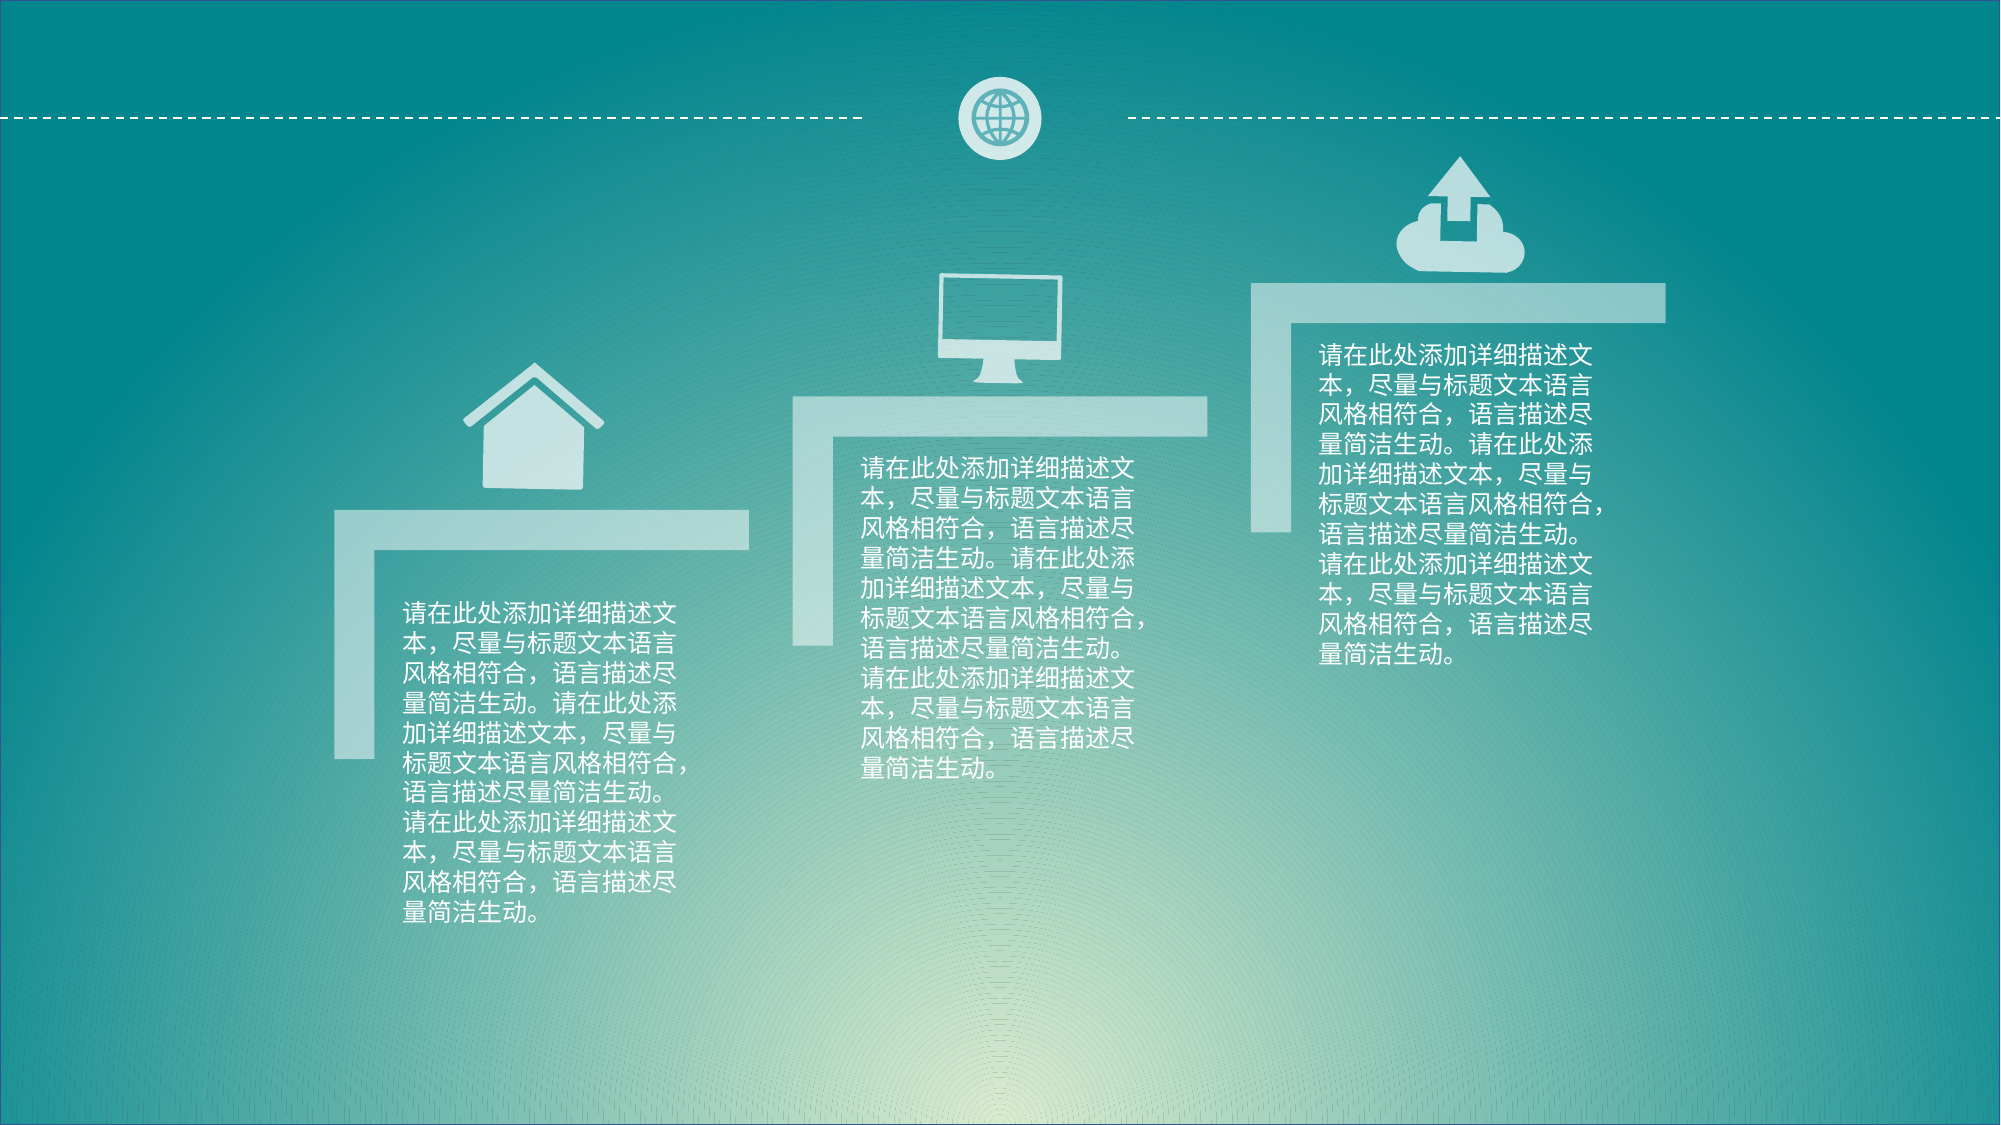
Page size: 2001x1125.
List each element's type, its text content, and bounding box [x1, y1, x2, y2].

text_box [792, 395, 1208, 647]
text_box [474, 360, 617, 483]
text_box [333, 509, 750, 760]
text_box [1387, 161, 1517, 274]
text_box [1250, 282, 1667, 533]
text_box 请在此处添加详细描述文本，尽量与标题文本语言风格相符合，语言描述尽量简洁生动。请在此处添加详细描述文本，尽量与标题文本语言风格相符合，语言描述尽量简洁生动。 请在此处添加详细描述文本，尽量与标题文本语言风格相符合，语言描述尽量简洁生动。 [387, 589, 699, 964]
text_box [958, 76, 1042, 160]
text_box 请在此处添加详细描述文本，尽量与标题文本语言风格相符合，语言描述尽量简洁生动。请在此处添加详细描述文本，尽量与标题文本语言风格相符合，语言描述尽量简洁生动。 请在此处添加详细描述文本，尽量与标题文本语言风格相符合，语言描述尽量简洁生动。 [1303, 331, 1615, 706]
text_box [937, 273, 1063, 384]
text_box 请在此处添加详细描述文本，尽量与标题文本语言风格相符合，语言描述尽量简洁生动。请在此处添加详细描述文本，尽量与标题文本语言风格相符合，语言描述尽量简洁生动。 请在此处添加详细描述文本，尽量与标题文本语言风格相符合，语言描述尽量简洁生动。 [845, 445, 1157, 820]
